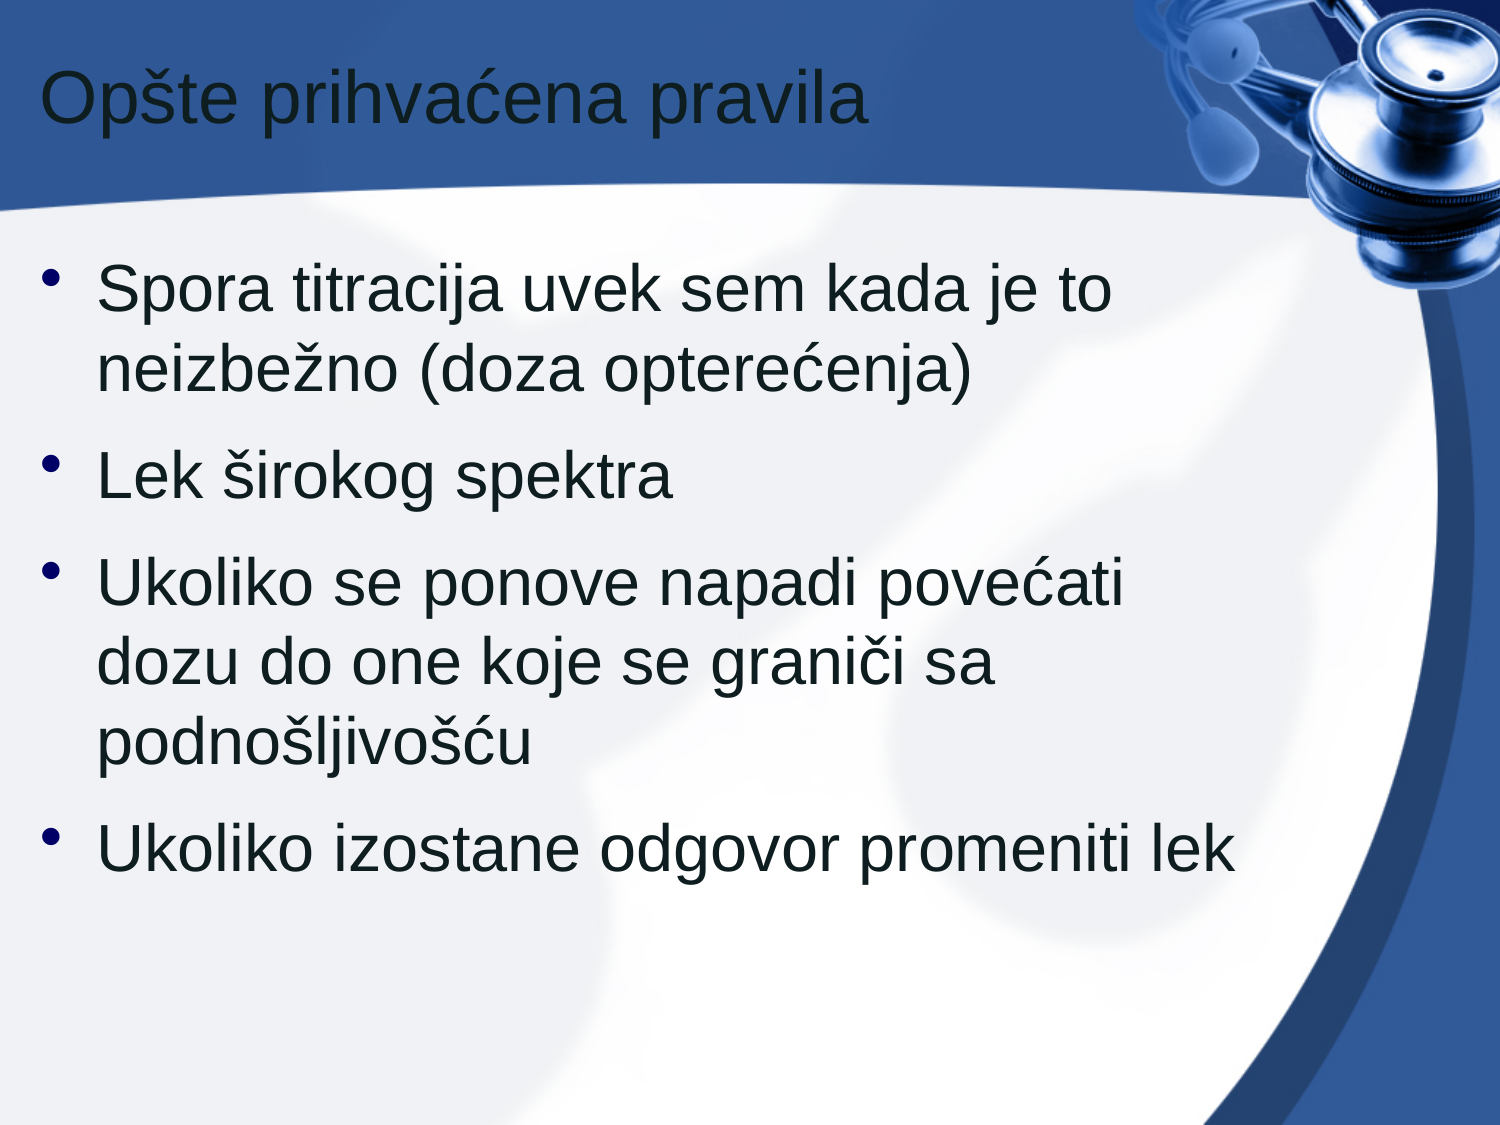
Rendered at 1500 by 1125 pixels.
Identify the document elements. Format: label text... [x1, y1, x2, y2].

list Spora titracija uvek sem kada je to neizbežno (doza opterećenja) Lek širokog spektra Ukoliko se ponove napadi povećati dozu do one koje se graniči sa podnošljivošću Ukoliko izostane odgovor promeniti lek [24, 237, 1288, 1013]
picture [0, 0, 1500, 1125]
title Opšte prihvaćena pravila [24, 24, 1251, 163]
slide_number 34 [937, 1062, 1294, 1101]
